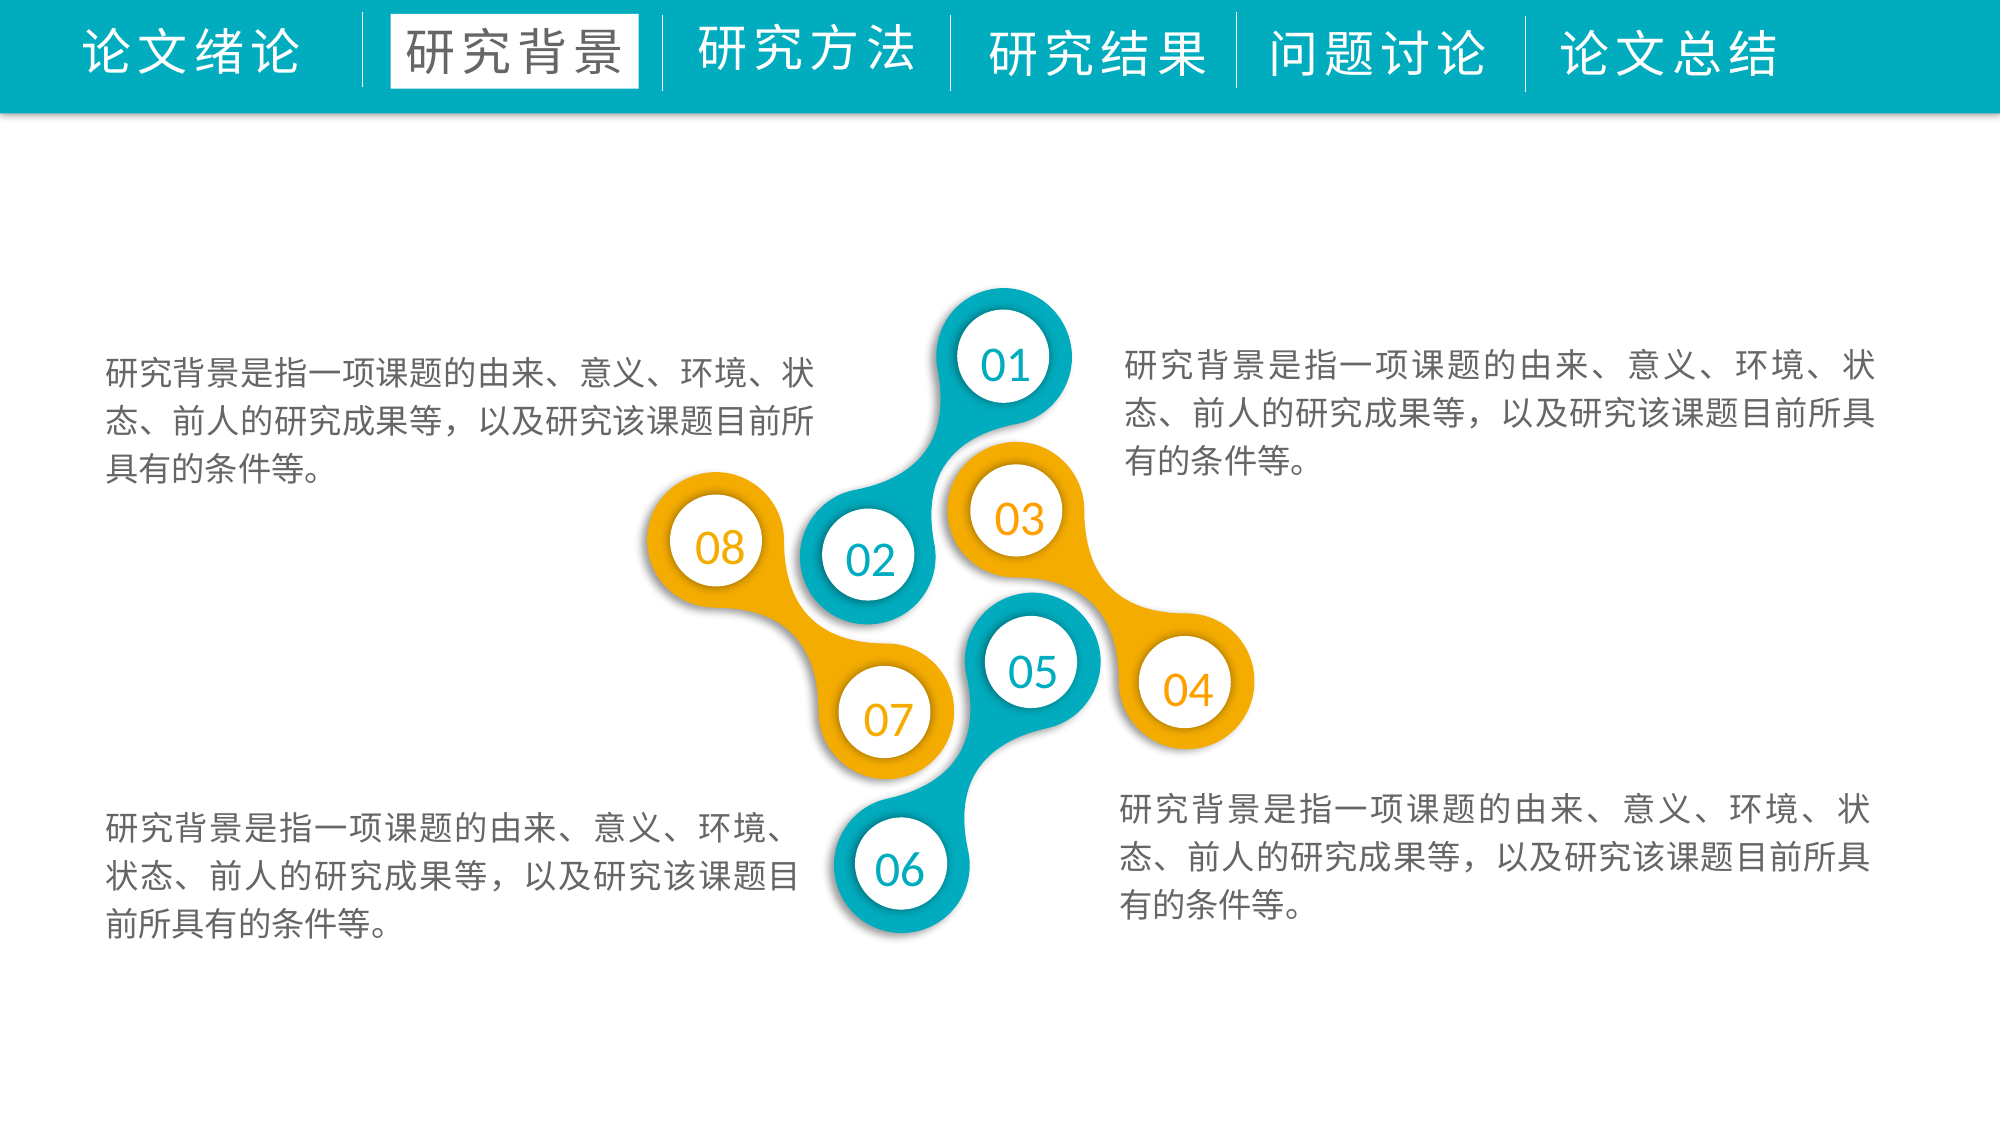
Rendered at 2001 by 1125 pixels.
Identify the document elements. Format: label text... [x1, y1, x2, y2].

text_box 研究背景 [390, 12, 660, 88]
text_box 研究背景是指一项课题的由来、意义、环境、状态、前人的研究成果等，以及研究该课题目前所具有的条件等。 [1109, 328, 1893, 488]
text_box 论文绪论 [66, 12, 339, 88]
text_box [782, 302, 1090, 472]
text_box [947, 441, 1255, 750]
text_box 问题讨论 [1253, 15, 1522, 90]
text_box 研究背景是指一项课题的由来、意义、环境、状态、前人的研究成果等，以及研究该课题目前所具有的条件等。 [90, 337, 782, 496]
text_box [812, 610, 1120, 918]
text_box 研究背景是指一项课题的由来、意义、环境、状态、前人的研究成果等，以及研究该课题目前所具有的条件等。 [90, 792, 817, 951]
text_box 论文总结 [1545, 15, 1831, 90]
text_box 研究背景是指一项课题的由来、意义、环境、状态、前人的研究成果等，以及研究该课题目前所具有的条件等。 [1104, 772, 1887, 932]
text_box 研究方法 [682, 9, 951, 85]
text_box 研究结果 [973, 15, 1231, 90]
text_box [0, 0, 2000, 114]
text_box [647, 472, 964, 780]
